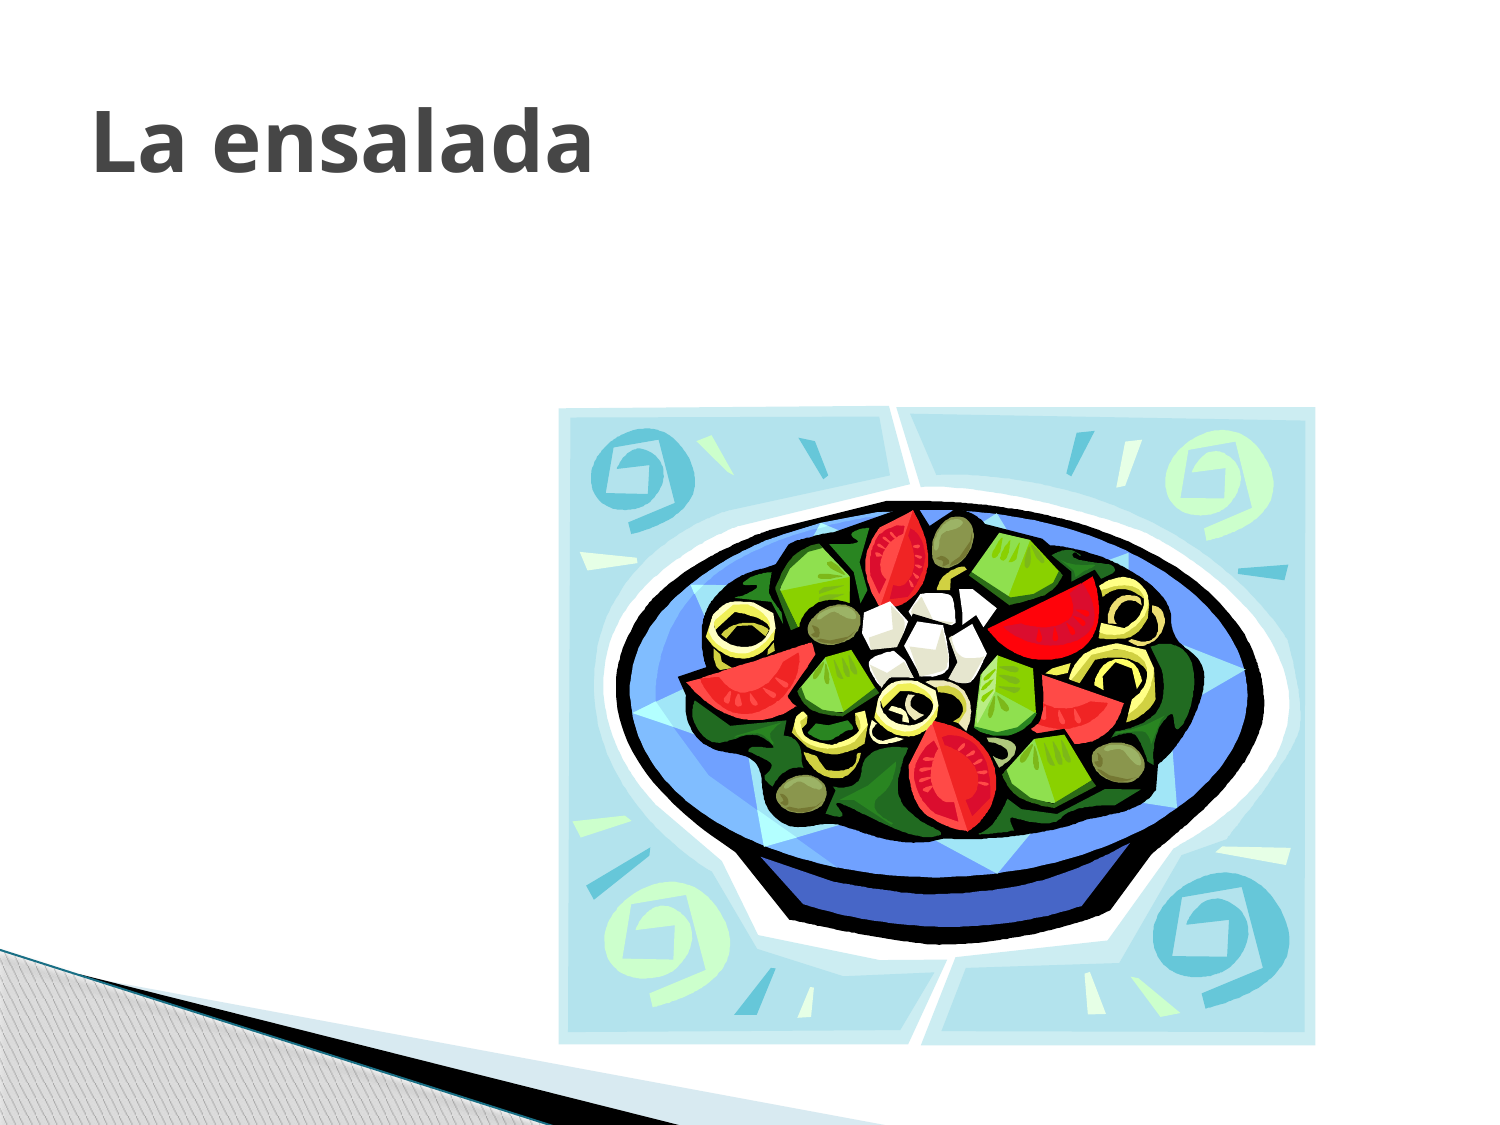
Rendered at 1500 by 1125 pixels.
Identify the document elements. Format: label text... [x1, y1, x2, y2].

title La ensalada [75, 45, 1425, 233]
picture [555, 395, 1326, 1056]
